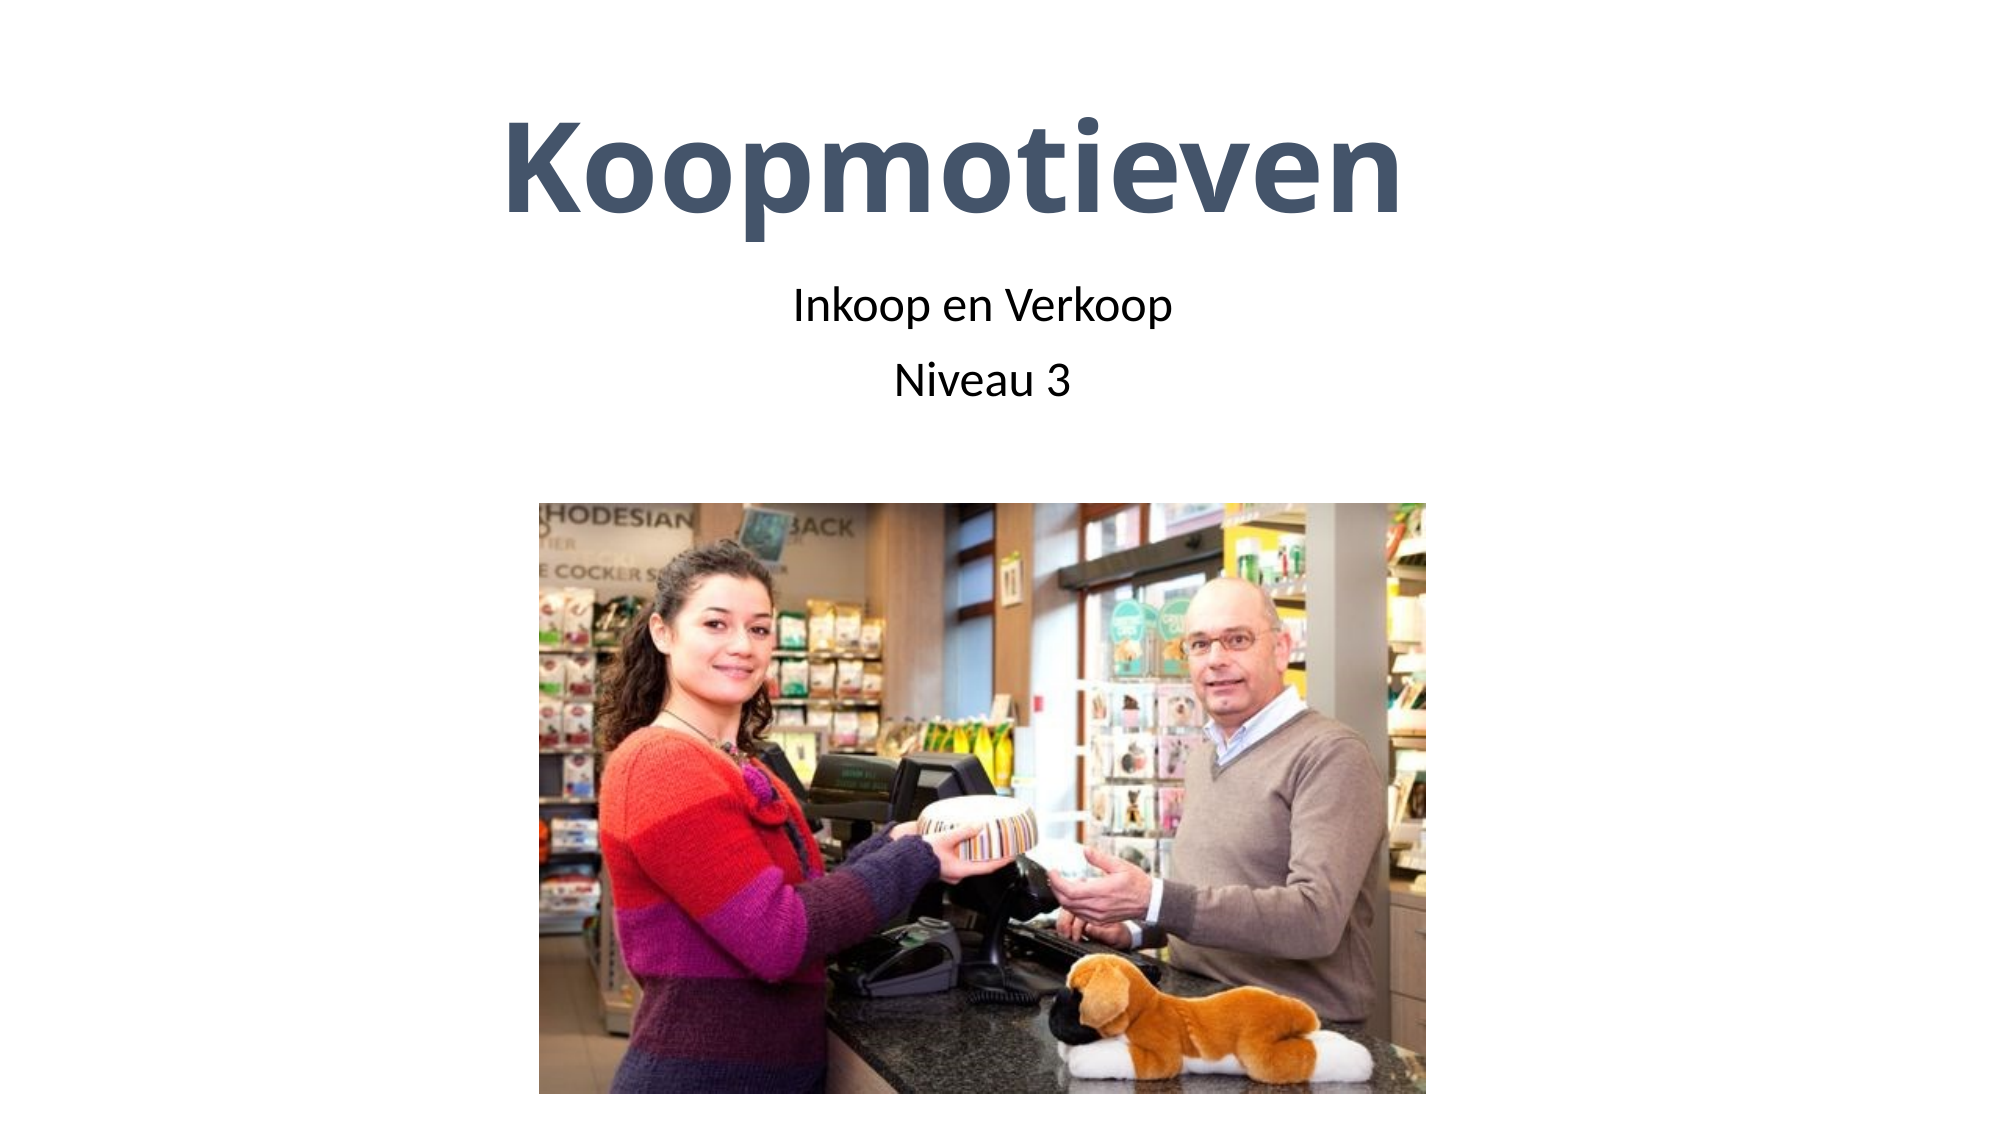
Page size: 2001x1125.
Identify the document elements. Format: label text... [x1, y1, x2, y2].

title Koopmotieven [203, 62, 1704, 248]
picture [539, 503, 1426, 1094]
subtitle Inkoop en Verkoop Niveau 3 [232, 271, 1733, 543]
